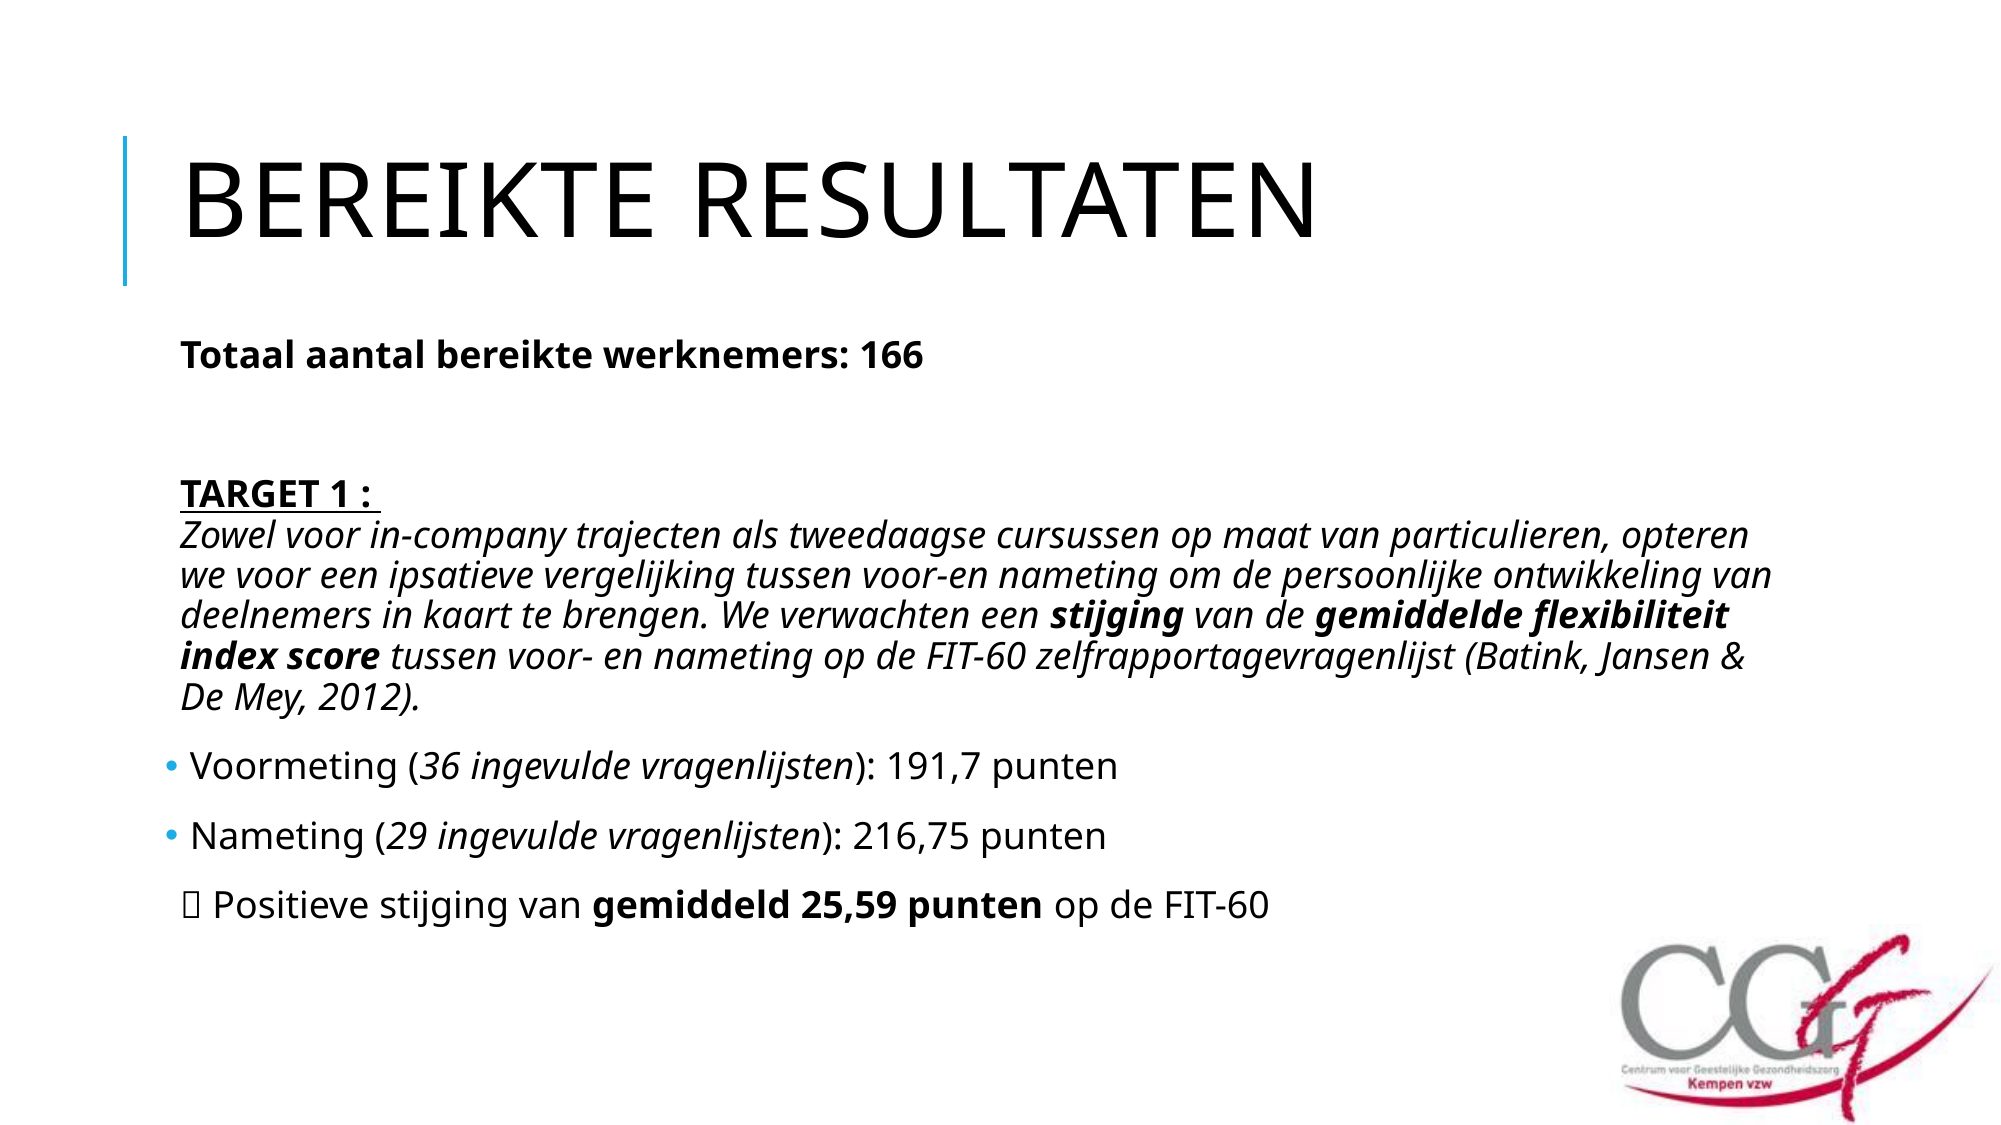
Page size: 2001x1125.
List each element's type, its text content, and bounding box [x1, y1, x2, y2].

picture [1609, 924, 2000, 1125]
title Bereikte resultaten [165, 84, 1761, 328]
list Totaal aantal bereikte werknemers: 166 TARGET 1 : Zowel voor in-company trajecten als tweedaagse cursussen op maat van particulieren, opteren we voor een ipsatieve vergelijking tussen voor-en nameting om de persoonlijke ontwikkeling van deelnemers in kaart te brengen. We verwachten een stijging van de gemiddelde flexibiliteit index score tussen voor- en nameting op de FIT-60 zelfrapportagevragenlijst (Batink, Jansen & De Mey, 2012). Voormeting (36 ingevulde vragenlijsten): 191,7 punten Nameting (29 ingevulde vragenlijsten): 216,75 punten  Positieve stijging van gemiddeld 25,59 punten op de FIT-60 [157, 328, 1798, 1077]
